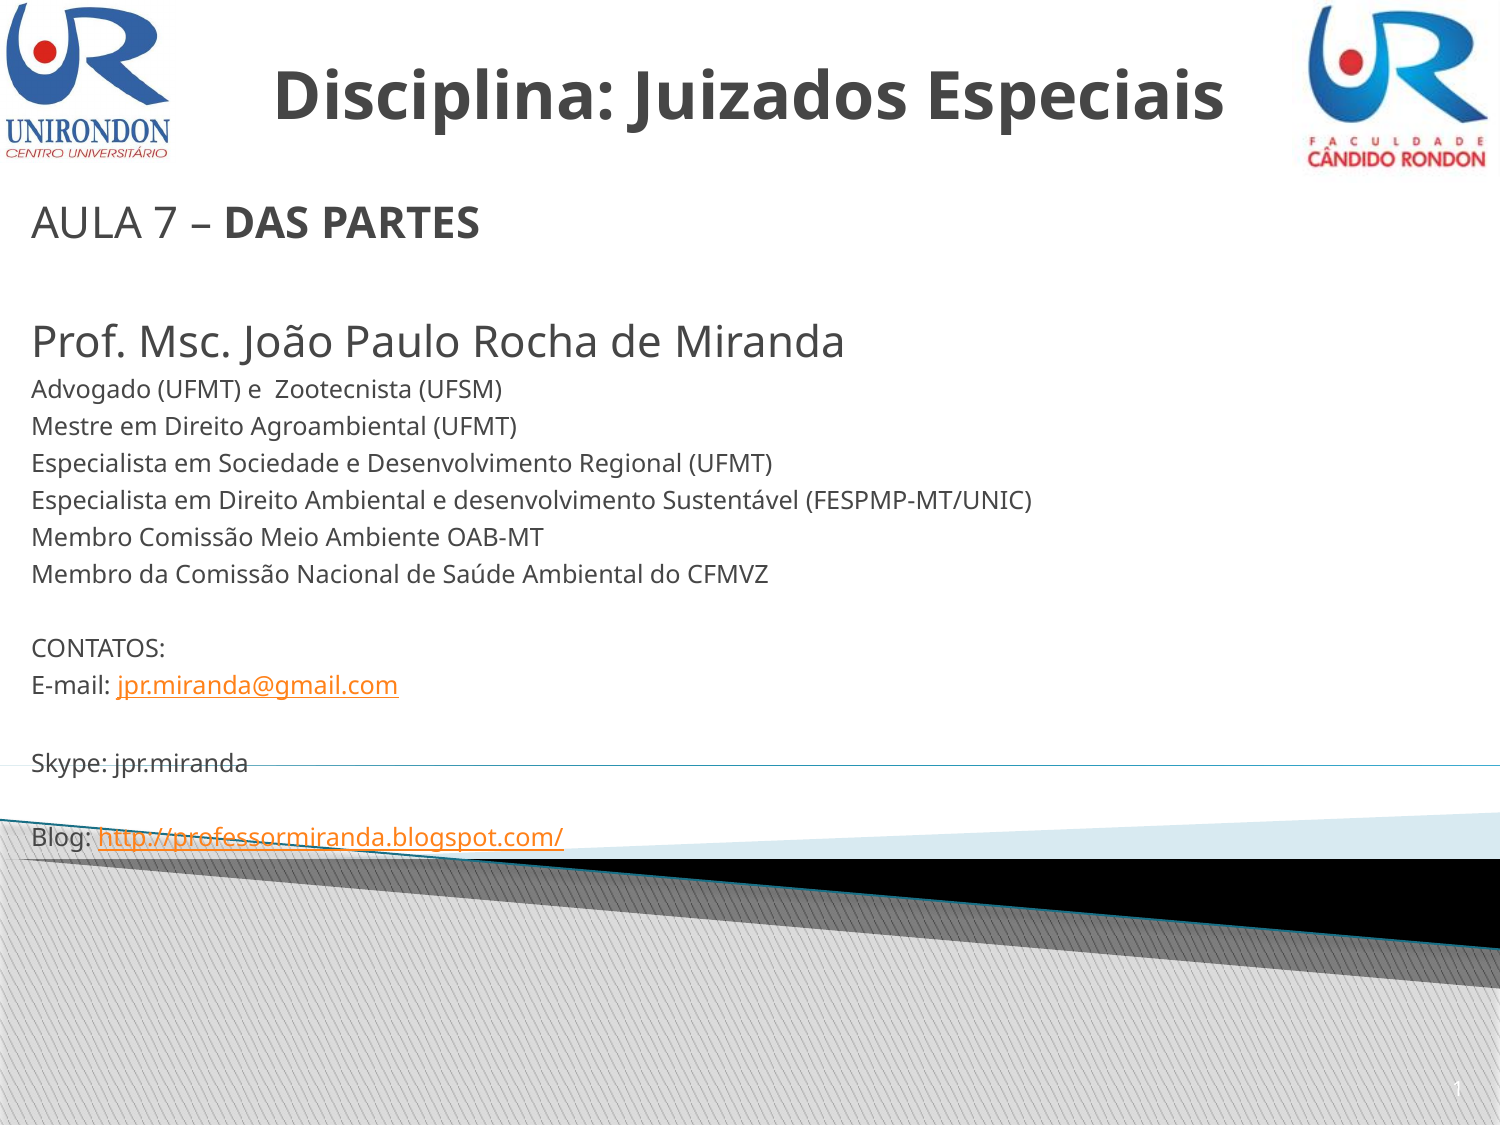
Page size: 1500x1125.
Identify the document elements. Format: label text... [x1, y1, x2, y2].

slide_number 1 [1418, 1051, 1479, 1112]
picture [118, 868, 1500, 989]
subtitle AULA 7 – DAS PARTES Prof. Msc. João Paulo Rocha de Miranda Advogado (UFMT) e Zootecnista (UFSM) Mestre em Direito Agroambiental (UFMT) Especialista em Sociedade e Desenvolvimento Regional (UFMT) Especialista em Direito Ambiental e desenvolvimento Sustentável (FESPMP-MT/UNIC) Membro Comissão Meio Ambiente OAB-MT Membro da Comissão Nacional de Saúde Ambiental do CFMVZ CONTATOS: E-mail: jpr.miranda@gmail.com Skype: jpr.miranda Blog: http://professormiranda.blogspot.com/ [23, 187, 1454, 868]
picture [1292, 0, 1500, 183]
picture [0, 0, 176, 164]
title Disciplina: Juizados Especiais [181, 35, 1286, 141]
